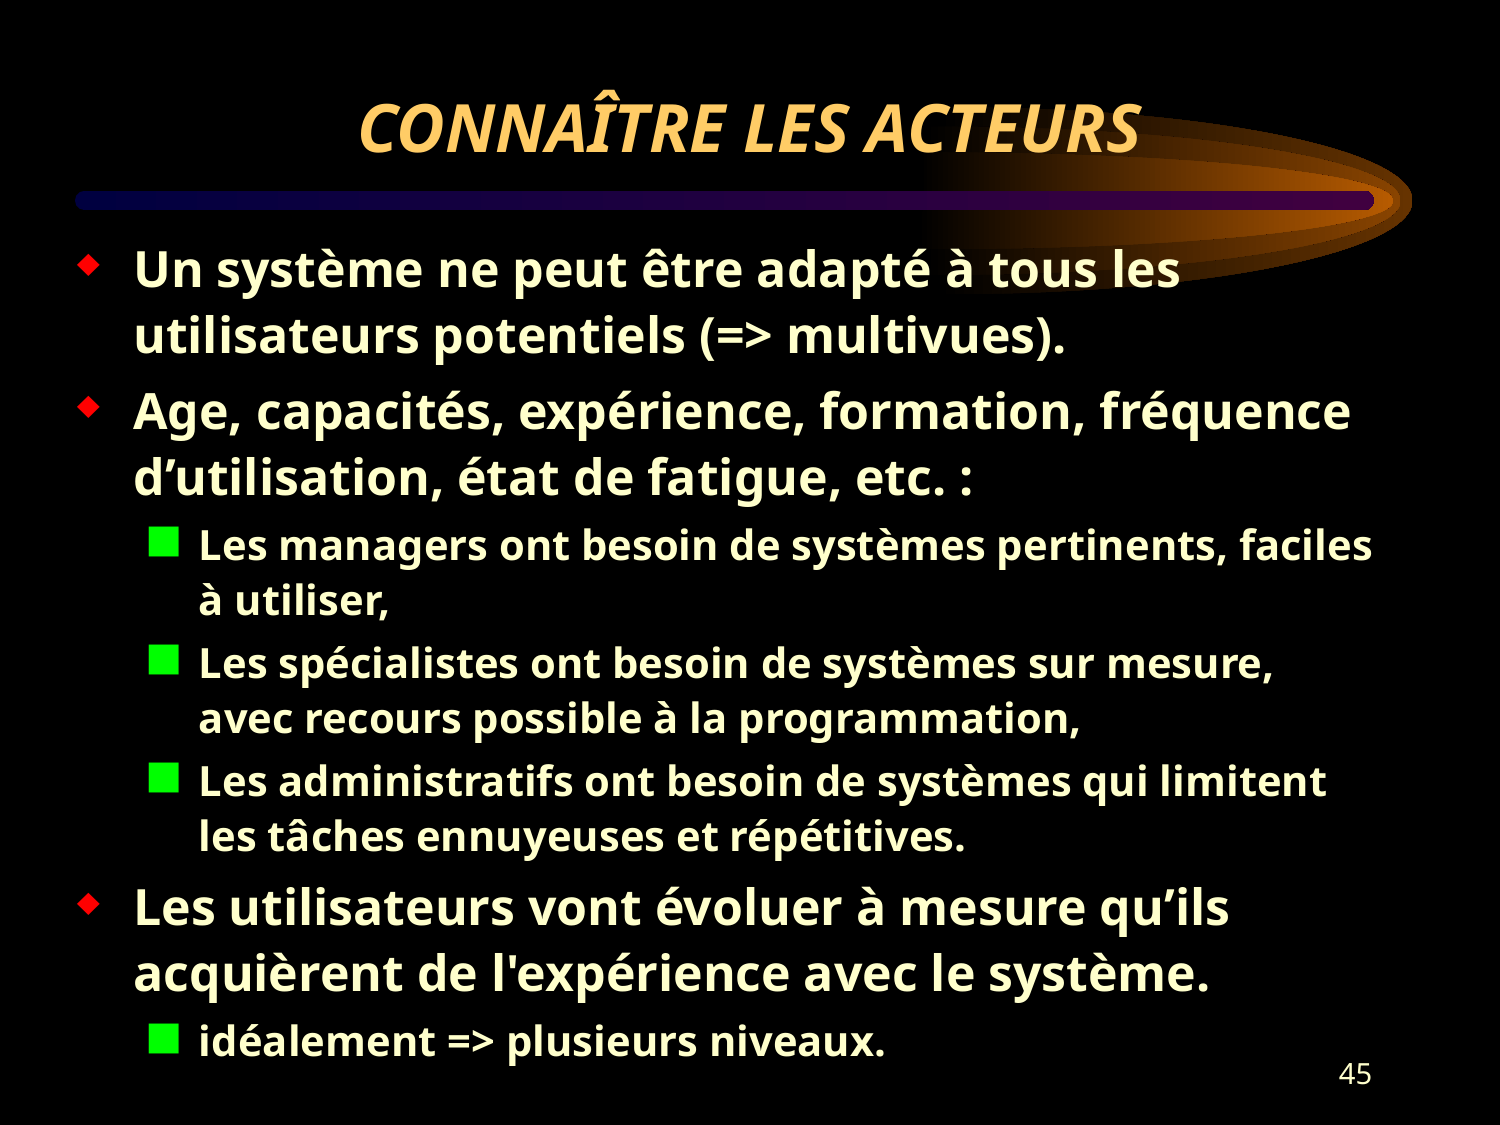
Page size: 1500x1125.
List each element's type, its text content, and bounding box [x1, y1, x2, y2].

slide_number 45 [1074, 1037, 1388, 1113]
title CONNAÎTRE LES ACTEURS [112, 54, 1388, 223]
list Un système ne peut être adapté à tous les utilisateurs potentiels (=> multivues). Age, capacités, expérience, formation, fréquence d’utilisation, état de fatigue, etc. : Les managers ont besoin de systèmes pertinents, faciles à utiliser, Les spécialistes ont besoin de systèmes sur mesure, avec recours possible à la programmation, Les administratifs ont besoin de systèmes qui limitent les tâches ennuyeuses et répétitives. Les utilisateurs vont évoluer à mesure qu’ils acquièrent de l'expérience avec le système. idéalement => plusieurs niveaux. [61, 223, 1394, 931]
